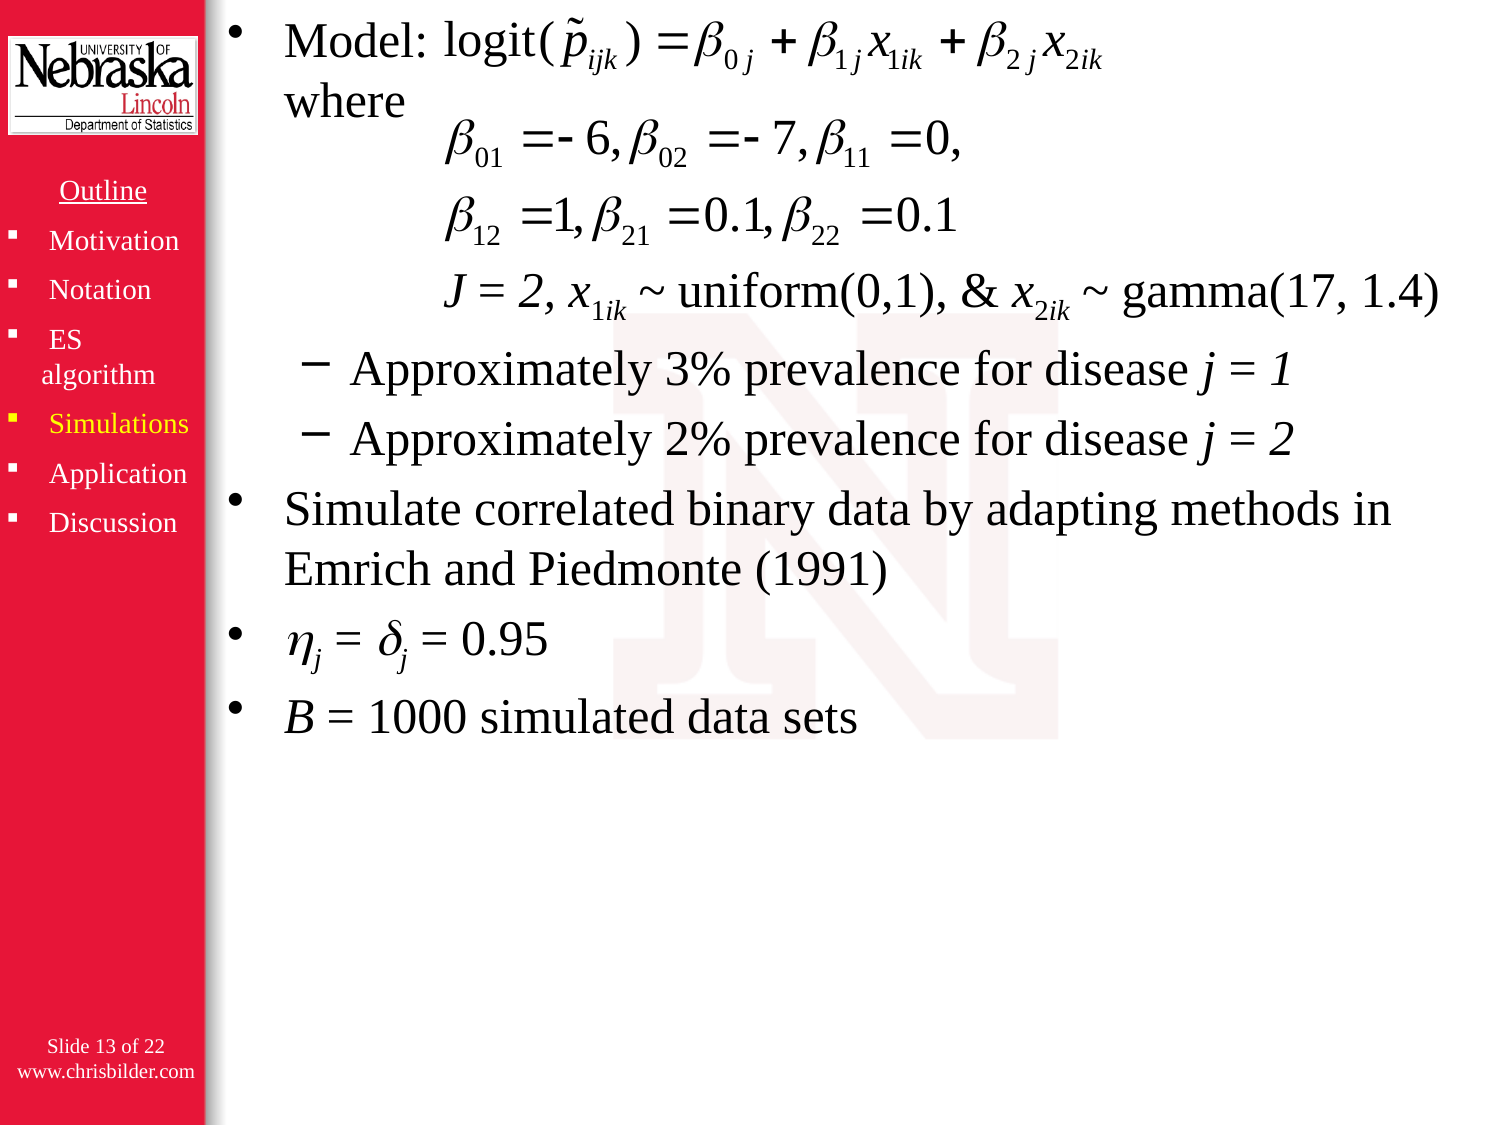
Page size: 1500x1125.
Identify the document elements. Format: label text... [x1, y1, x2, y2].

text_box Outline Motivation Notation ES algorithm Simulations Application Discussion [5, 171, 201, 539]
list Model: where J = 2, x1ik ~ uniform(0,1), & x2ik ~ gamma(17, 1.4) Approximately 3% prevalence for disease j = 1 Approximately 2% prevalence for disease j = 2 Simulate correlated binary data by adapting methods in Emrich and Piedmonte (1991) j = j = 0.95 B = 1000 simulated data sets [212, 0, 1500, 1100]
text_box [440, 12, 1110, 83]
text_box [440, 110, 966, 251]
picture [0, 0, 1500, 1125]
